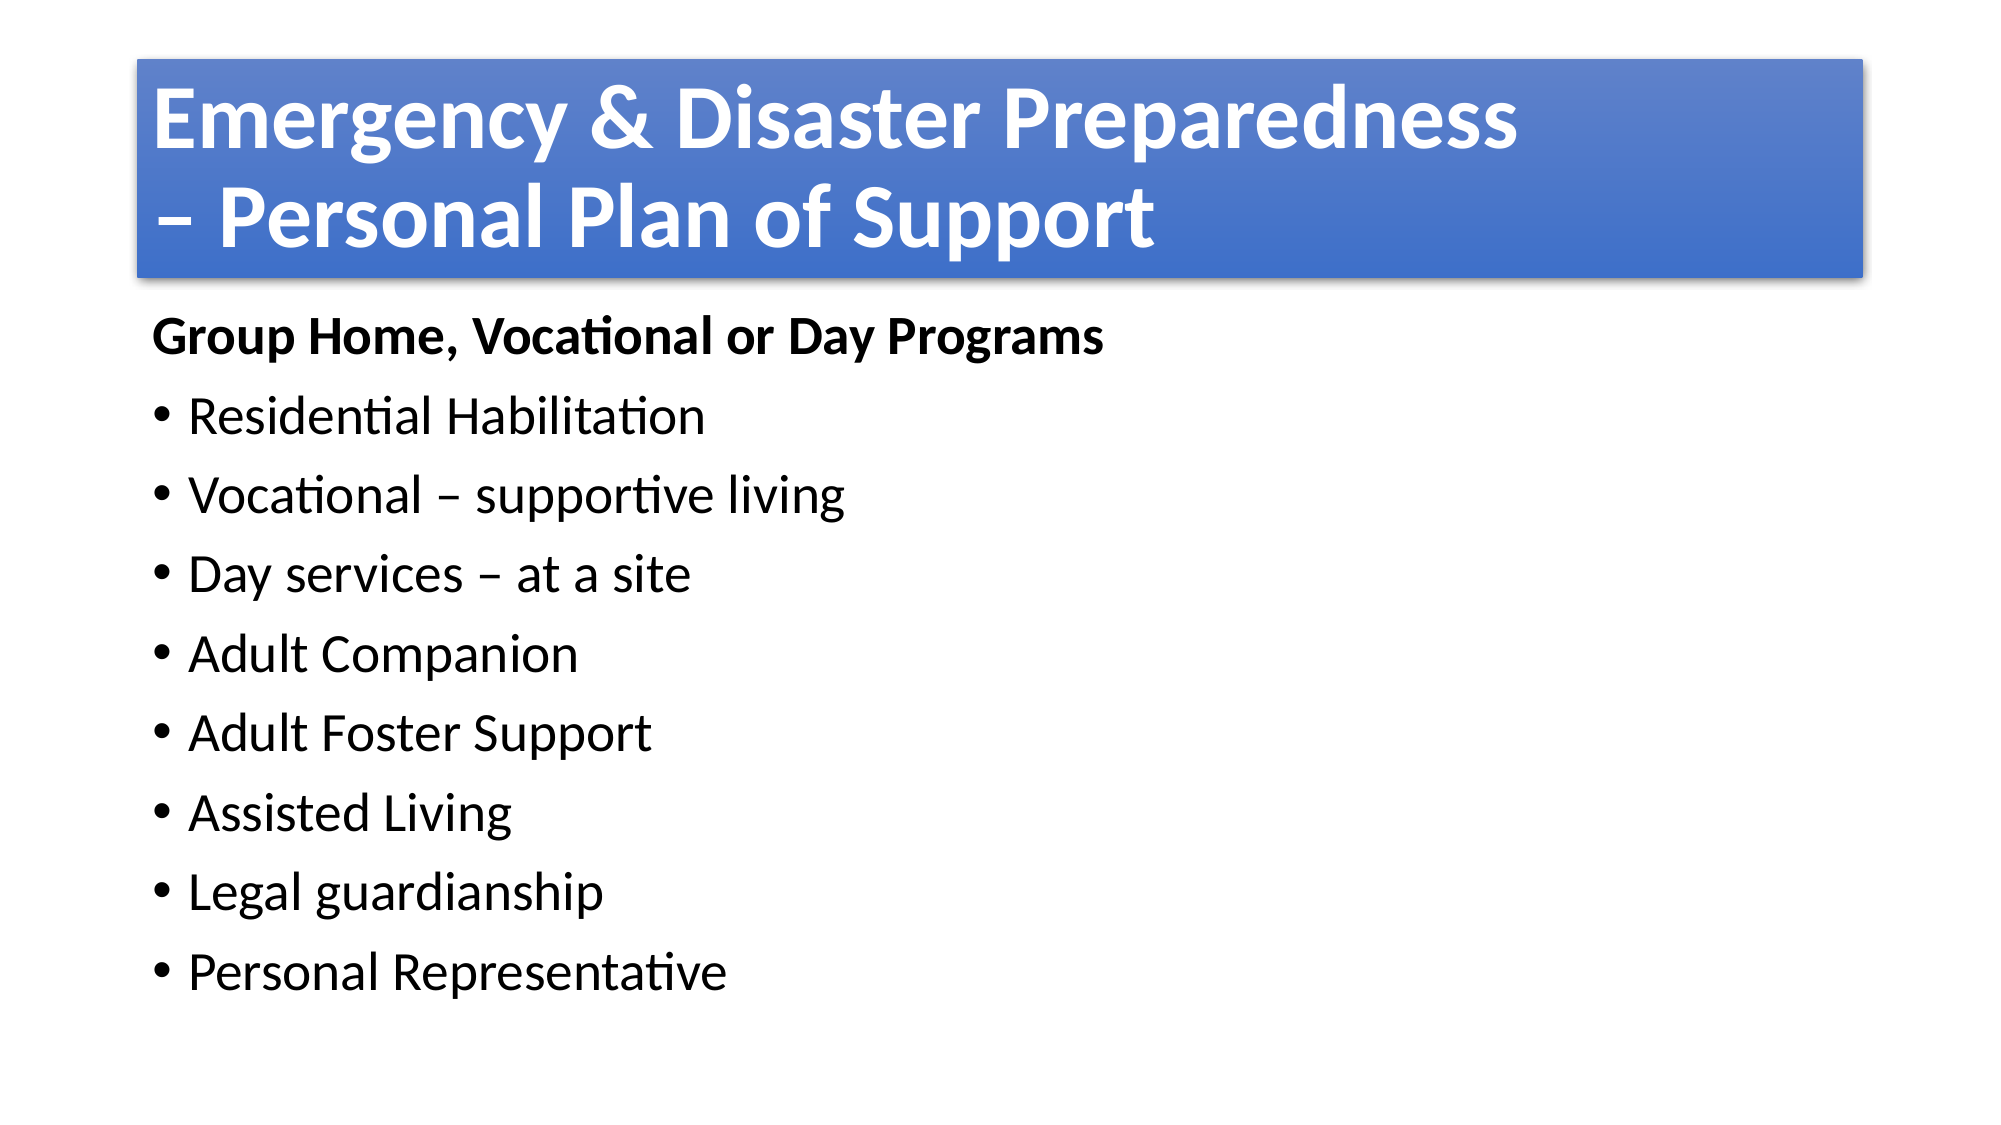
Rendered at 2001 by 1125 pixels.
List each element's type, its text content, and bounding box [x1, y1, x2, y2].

title Emergency & Disaster Preparedness – Personal Plan of Support [137, 59, 1863, 278]
list Group Home, Vocational or Day Programs Residential Habilitation Vocational – supportive living Day services – at a site Adult Companion Adult Foster Support Assisted Living Legal guardianship Personal Representative [137, 299, 1863, 1014]
